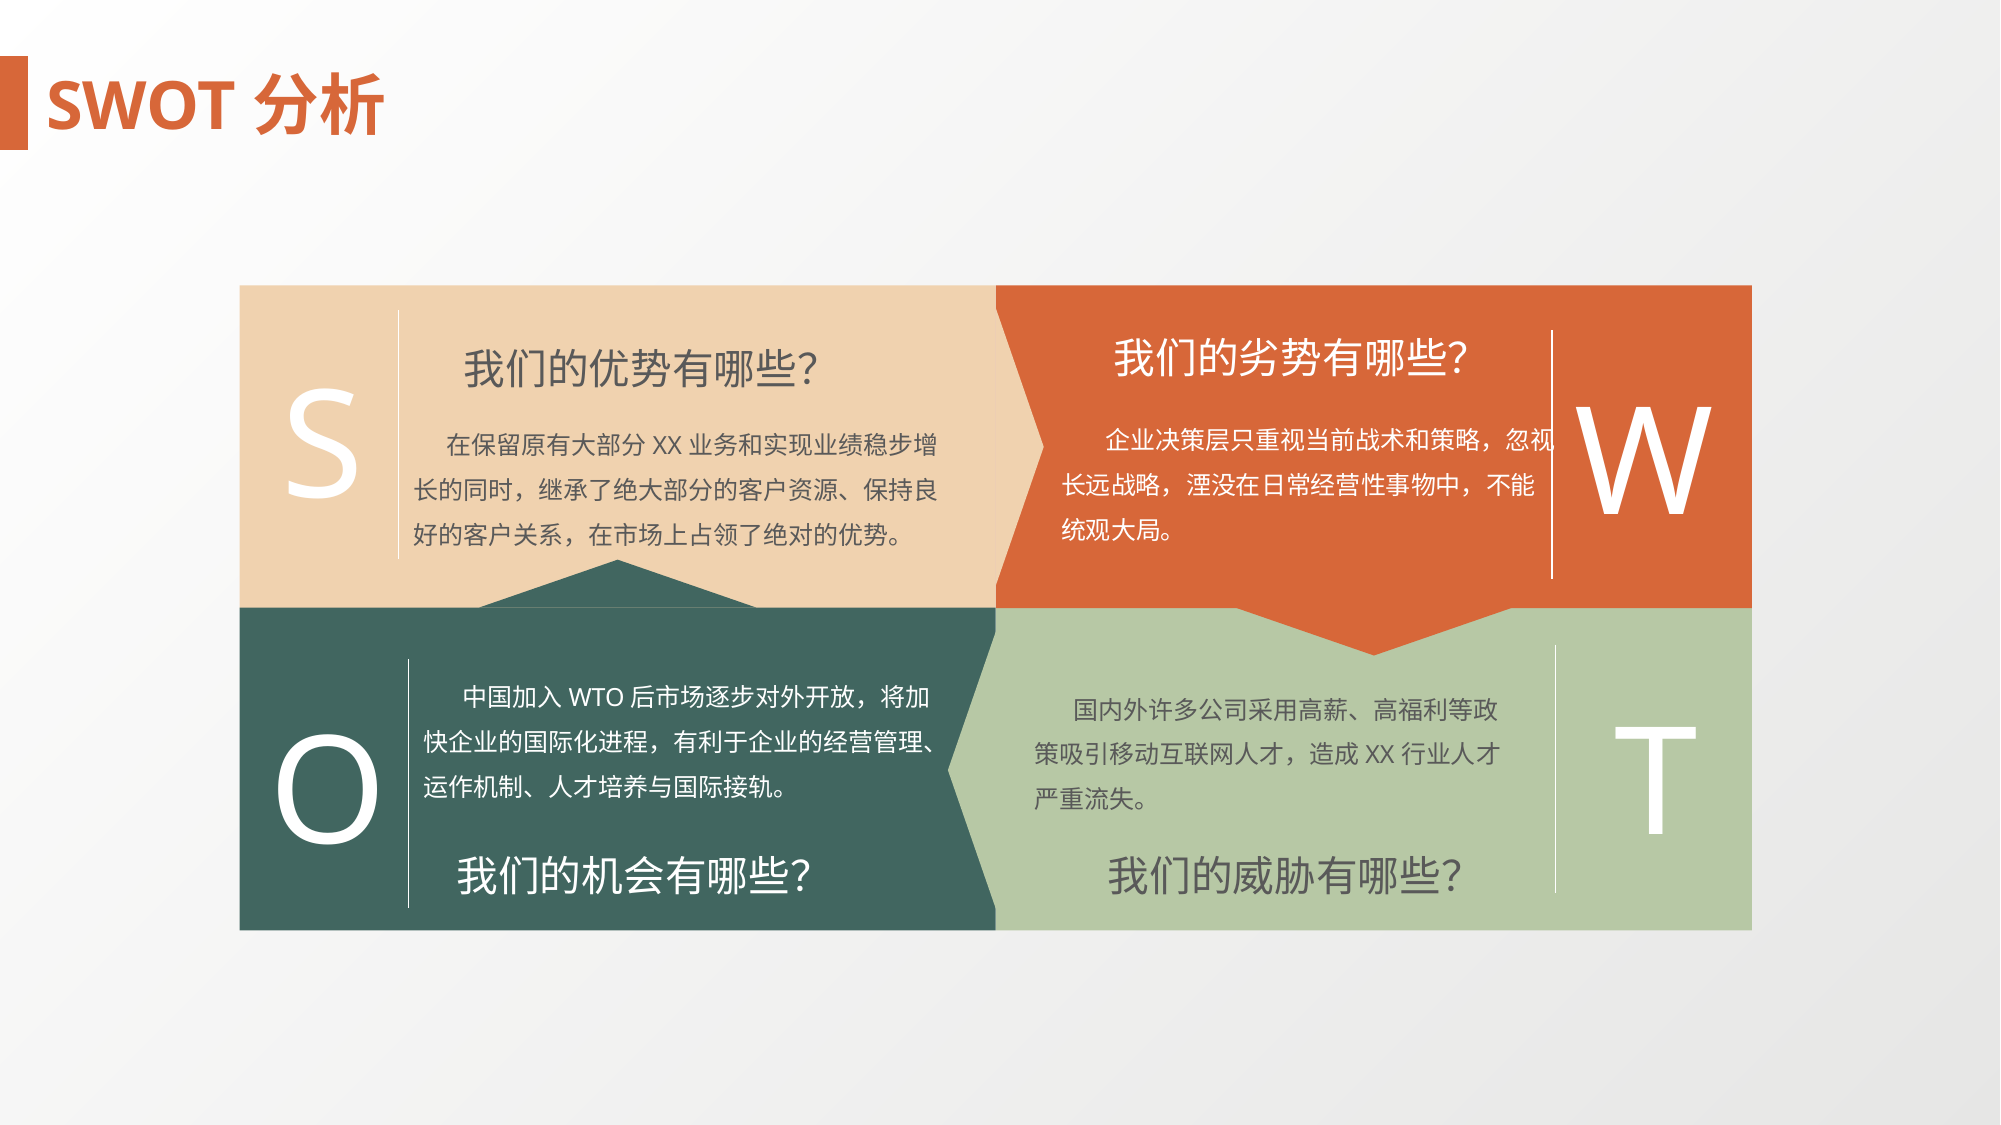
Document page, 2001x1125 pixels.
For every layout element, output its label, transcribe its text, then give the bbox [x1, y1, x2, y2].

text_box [221, 285, 1762, 931]
text_box SWOT分析 [3, 55, 430, 151]
